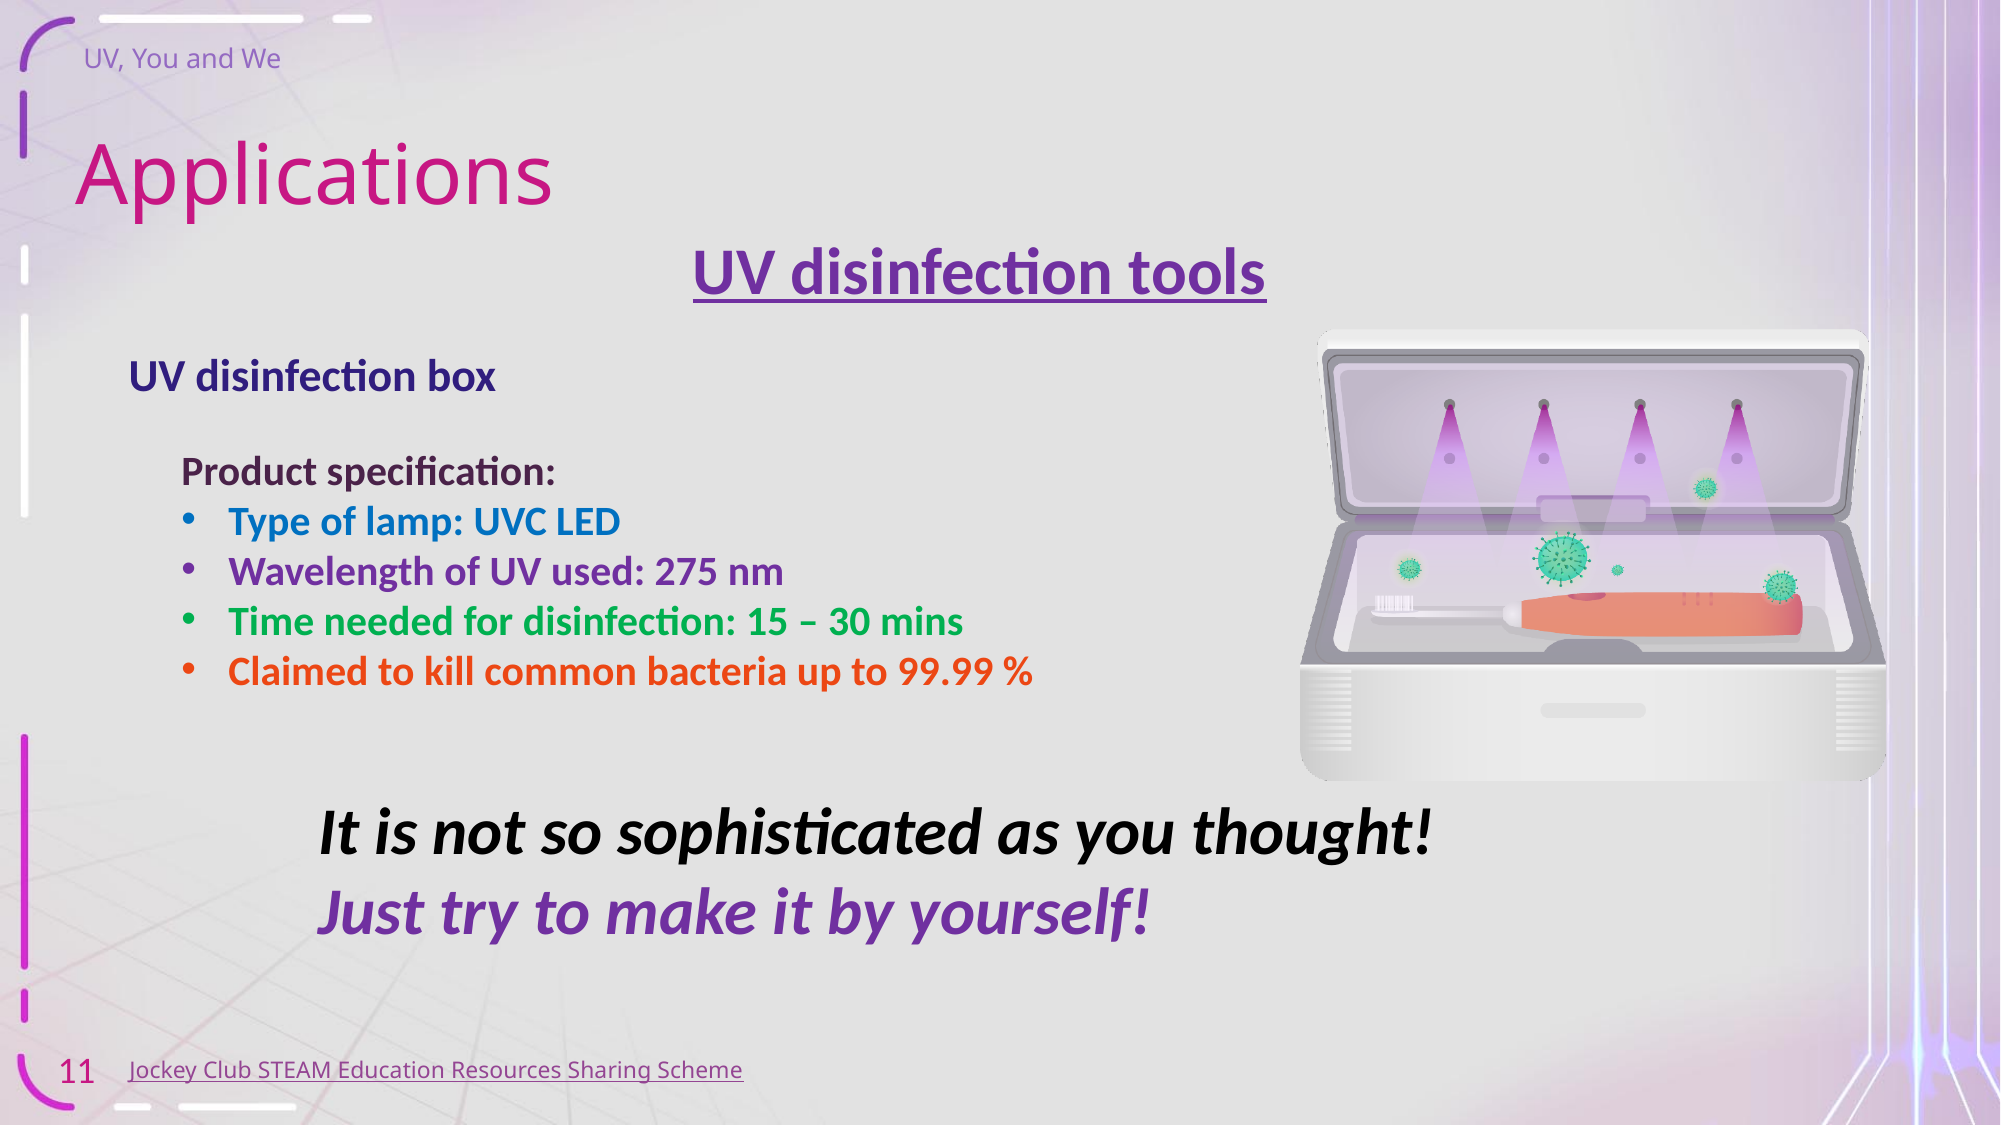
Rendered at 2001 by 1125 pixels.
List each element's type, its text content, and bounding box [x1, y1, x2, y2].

text_box Product specification: Type of lamp: UVC LED Wavelength of UV used: 275 nm Time needed for disinfection: 15 – 30 mins Claimed to kill common bacteria up to 99.99 % [166, 436, 1050, 701]
title Applications [61, 63, 1571, 279]
text_box UV disinfection box [113, 338, 512, 409]
picture [0, 0, 2001, 1125]
text_box It is not so sophisticated as you thought! Just try to make it by yourself! [304, 780, 1451, 956]
text_box UV disinfection tools [677, 220, 1282, 316]
